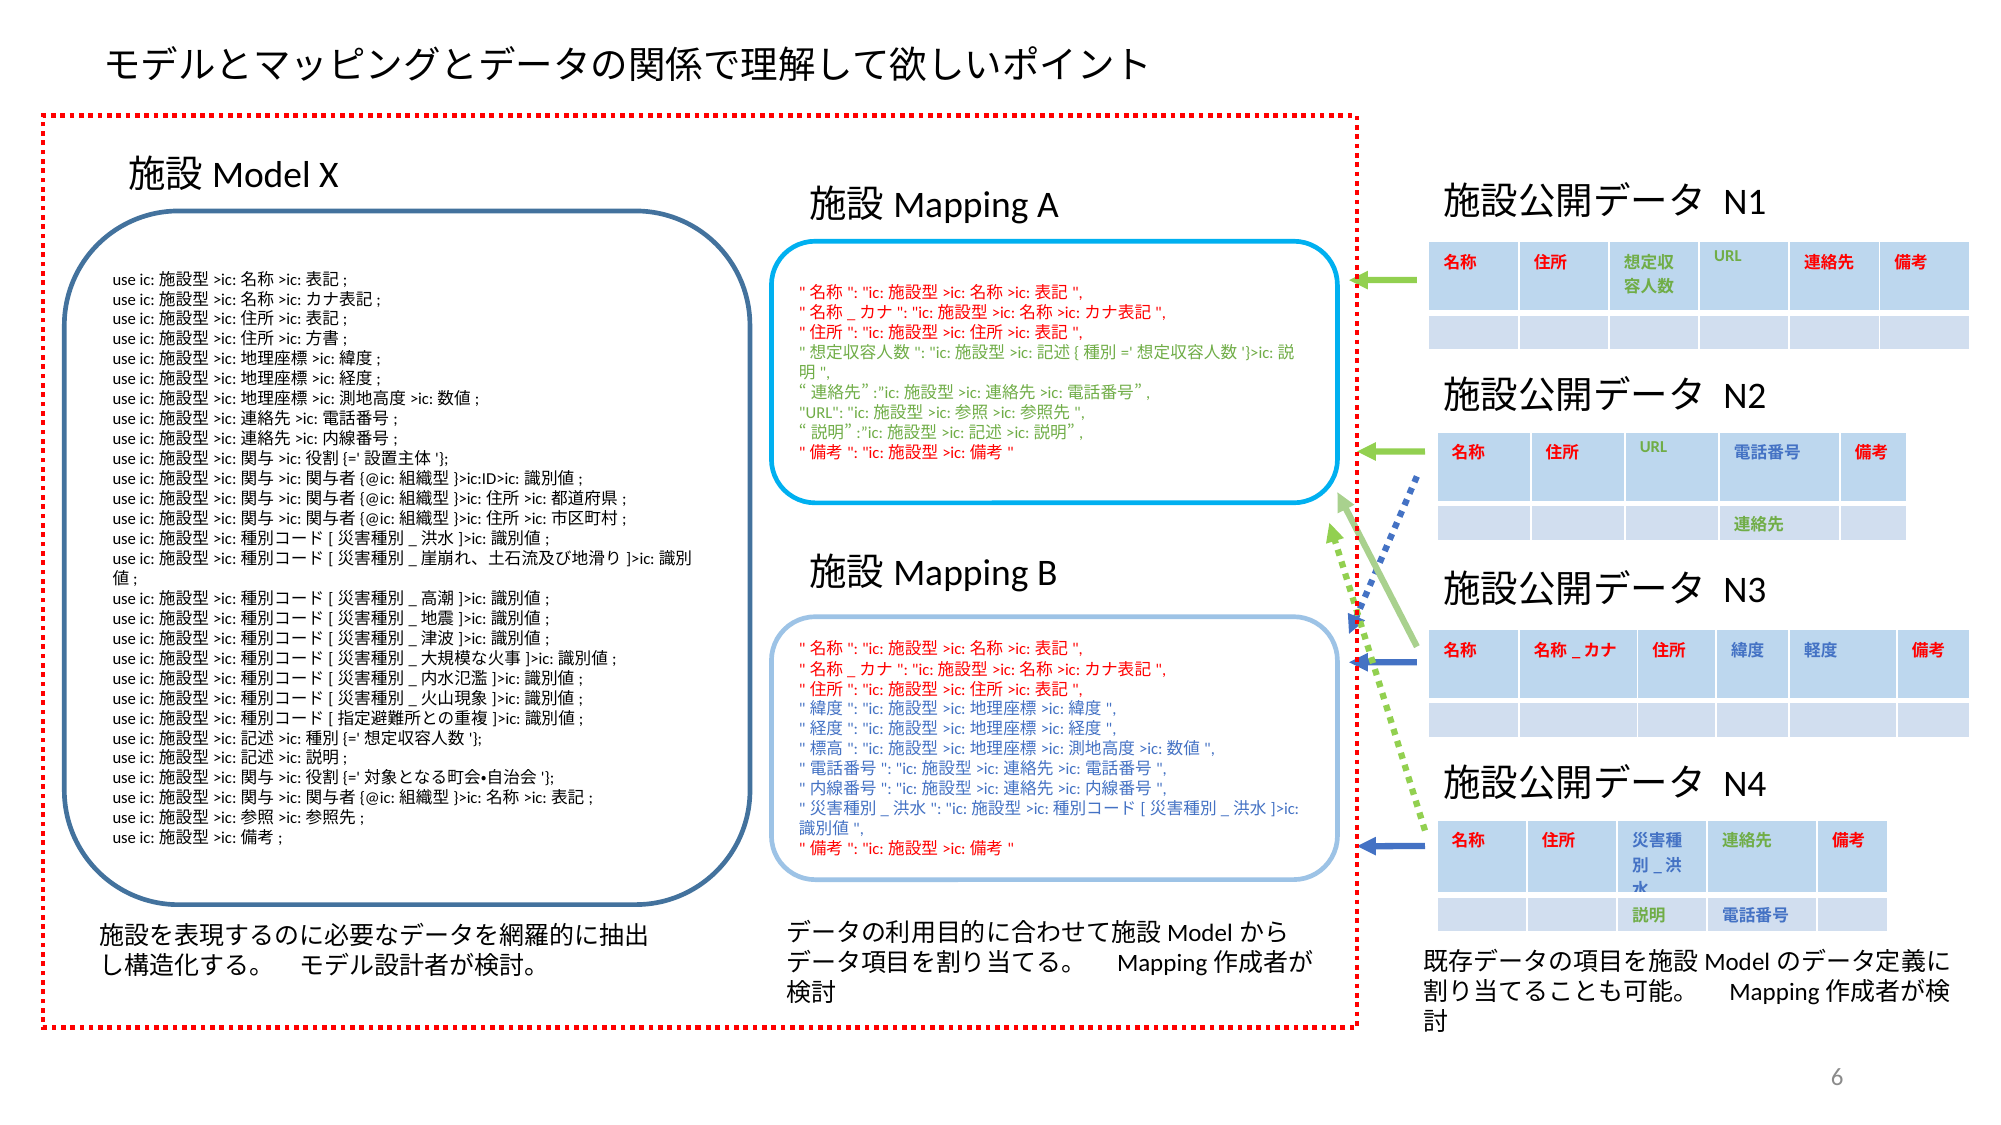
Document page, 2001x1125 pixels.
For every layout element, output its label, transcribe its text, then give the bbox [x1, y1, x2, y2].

table_header 名称 [1429, 242, 1518, 310]
table_header 連絡先 [1790, 242, 1879, 310]
table_cell [1528, 898, 1616, 931]
table_header 緯度 [1717, 630, 1788, 698]
table_header 住所 [1638, 630, 1715, 698]
text_box データの利用目的に合わせて施設Modelからデータ項目を割り当てる。 Mapping作成者が検討 [771, 908, 1330, 1014]
slide_number 6 [1408, 1045, 1859, 1106]
text_box 既存データの項目を施設Modelのデータ定義に 割り当てることも可能。 Mapping作成者が検討 [1408, 938, 1967, 1044]
table_cell [1898, 703, 1969, 737]
table_cell [1790, 703, 1896, 737]
table_header 備考 [1898, 630, 1969, 698]
table_header 想定収容人数 [1610, 242, 1698, 310]
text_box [1329, 522, 1425, 831]
table_header URL [1626, 433, 1718, 501]
table_cell [1520, 316, 1608, 349]
text_box 施設公開データ N3 [1428, 557, 1868, 618]
table_header 名称 [1438, 821, 1526, 892]
table_cell [1880, 316, 1969, 349]
table_cell 電話番号 [1708, 898, 1816, 931]
table_cell [1818, 898, 1887, 931]
table_cell 説明 [1618, 898, 1706, 931]
text_box 施設公開データ N2 [1428, 363, 1868, 424]
table_header 住所 [1532, 433, 1624, 501]
table_header 名称 [1438, 433, 1530, 501]
table_cell [1438, 898, 1526, 931]
table_cell [1532, 506, 1624, 540]
table_cell [1520, 703, 1637, 737]
table_cell [1429, 316, 1518, 349]
text_box 施設公開データ N4 [1428, 751, 1868, 812]
table_header 備考 [1880, 242, 1969, 310]
table_header 災害種別_洪水 [1618, 821, 1706, 892]
table_cell [1610, 316, 1698, 349]
text_box 施設を表現するのに必要なデータを網羅的に抽出し構造化する。 モデル設計者が検討。 [84, 912, 686, 987]
table_header 住所 [1520, 242, 1608, 310]
table_header 名称 [1429, 630, 1518, 698]
table_cell [1717, 703, 1788, 737]
table_header 連絡先 [1708, 821, 1816, 892]
table_cell [1438, 506, 1530, 540]
table_cell [1626, 506, 1718, 540]
table_cell [1841, 506, 1906, 540]
table_header 備考 [1841, 433, 1906, 501]
table_header 電話番号 [1720, 433, 1839, 501]
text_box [1349, 476, 1417, 492]
table_header URL [1700, 242, 1788, 310]
table_header 備考 [1818, 821, 1887, 892]
table_header 住所 [1528, 821, 1616, 892]
table_cell [1700, 316, 1788, 349]
table_cell 連絡先 [1720, 506, 1839, 540]
table_cell [1638, 703, 1715, 737]
table_cell [1429, 703, 1518, 737]
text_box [1337, 492, 1417, 522]
text_box 施設公開データ N1 [1428, 169, 1868, 230]
text_box [42, 115, 1358, 1029]
table_header 軽度 [1790, 630, 1896, 698]
text_box モデルとマッピングとデータの関係で理解して欲しいポイント [88, 33, 1287, 94]
table_header 名称_カナ [1520, 630, 1637, 698]
table_cell [1790, 316, 1879, 349]
